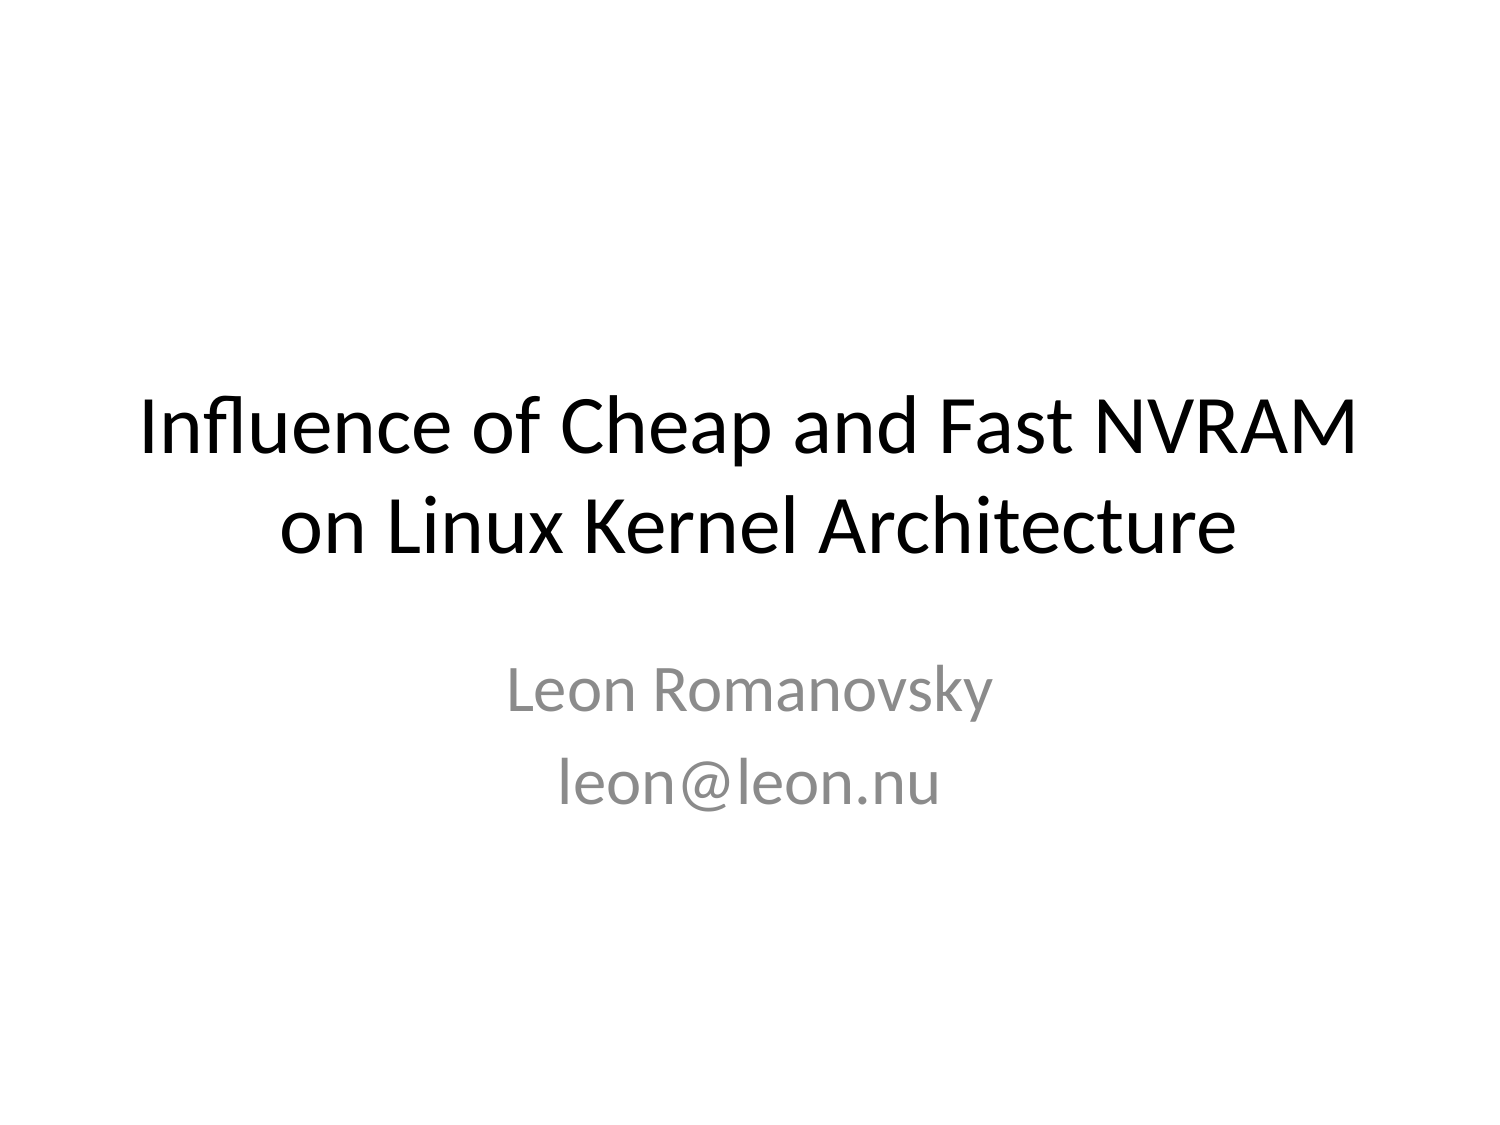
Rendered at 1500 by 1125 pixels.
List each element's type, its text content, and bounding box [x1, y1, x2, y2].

title Influence of Cheap and Fast NVRAM on Linux Kernel Architecture [112, 349, 1388, 591]
subtitle Leon Romanovsky leon@leon.nu [225, 637, 1275, 925]
